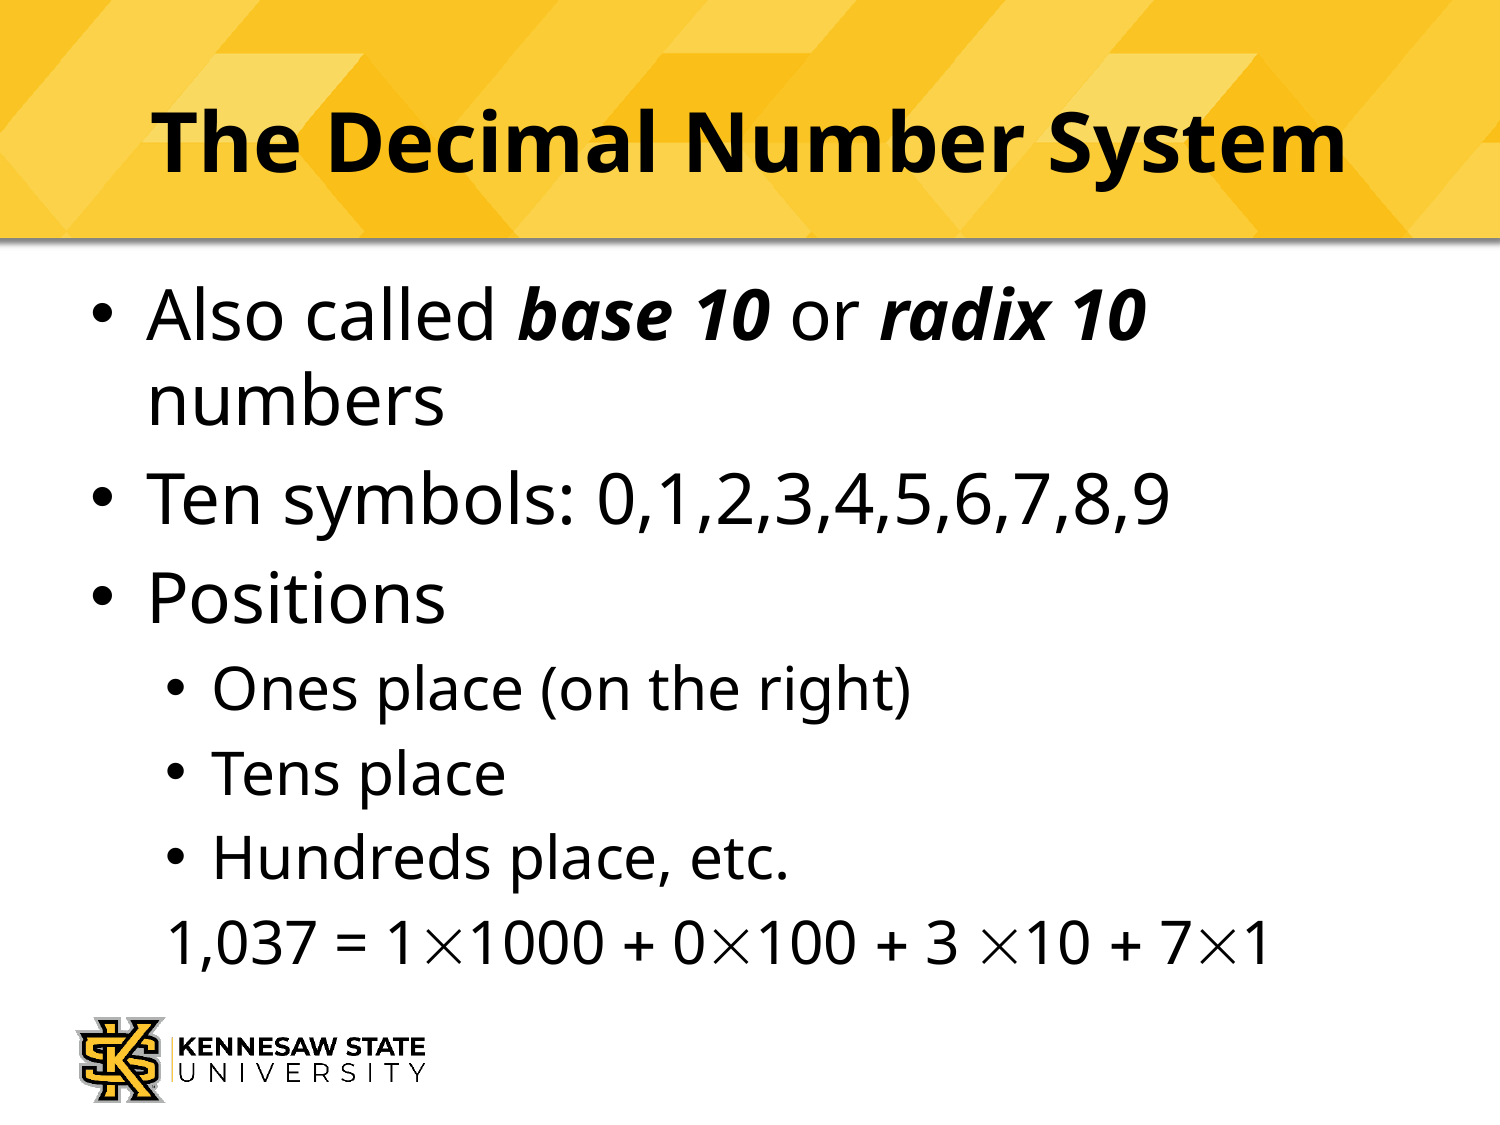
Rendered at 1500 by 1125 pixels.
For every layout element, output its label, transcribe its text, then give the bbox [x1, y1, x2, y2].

title The Decimal Number System [75, 45, 1425, 233]
picture [0, 0, 1500, 251]
list Also called base 10 or radix 10 numbers Ten symbols: 0,1,2,3,4,5,6,7,8,9 Positions Ones place (on the right) Tens place Hundreds place, etc. 1,037 = 11000  0100  3 10  71 [75, 262, 1425, 1005]
picture [75, 1017, 425, 1103]
